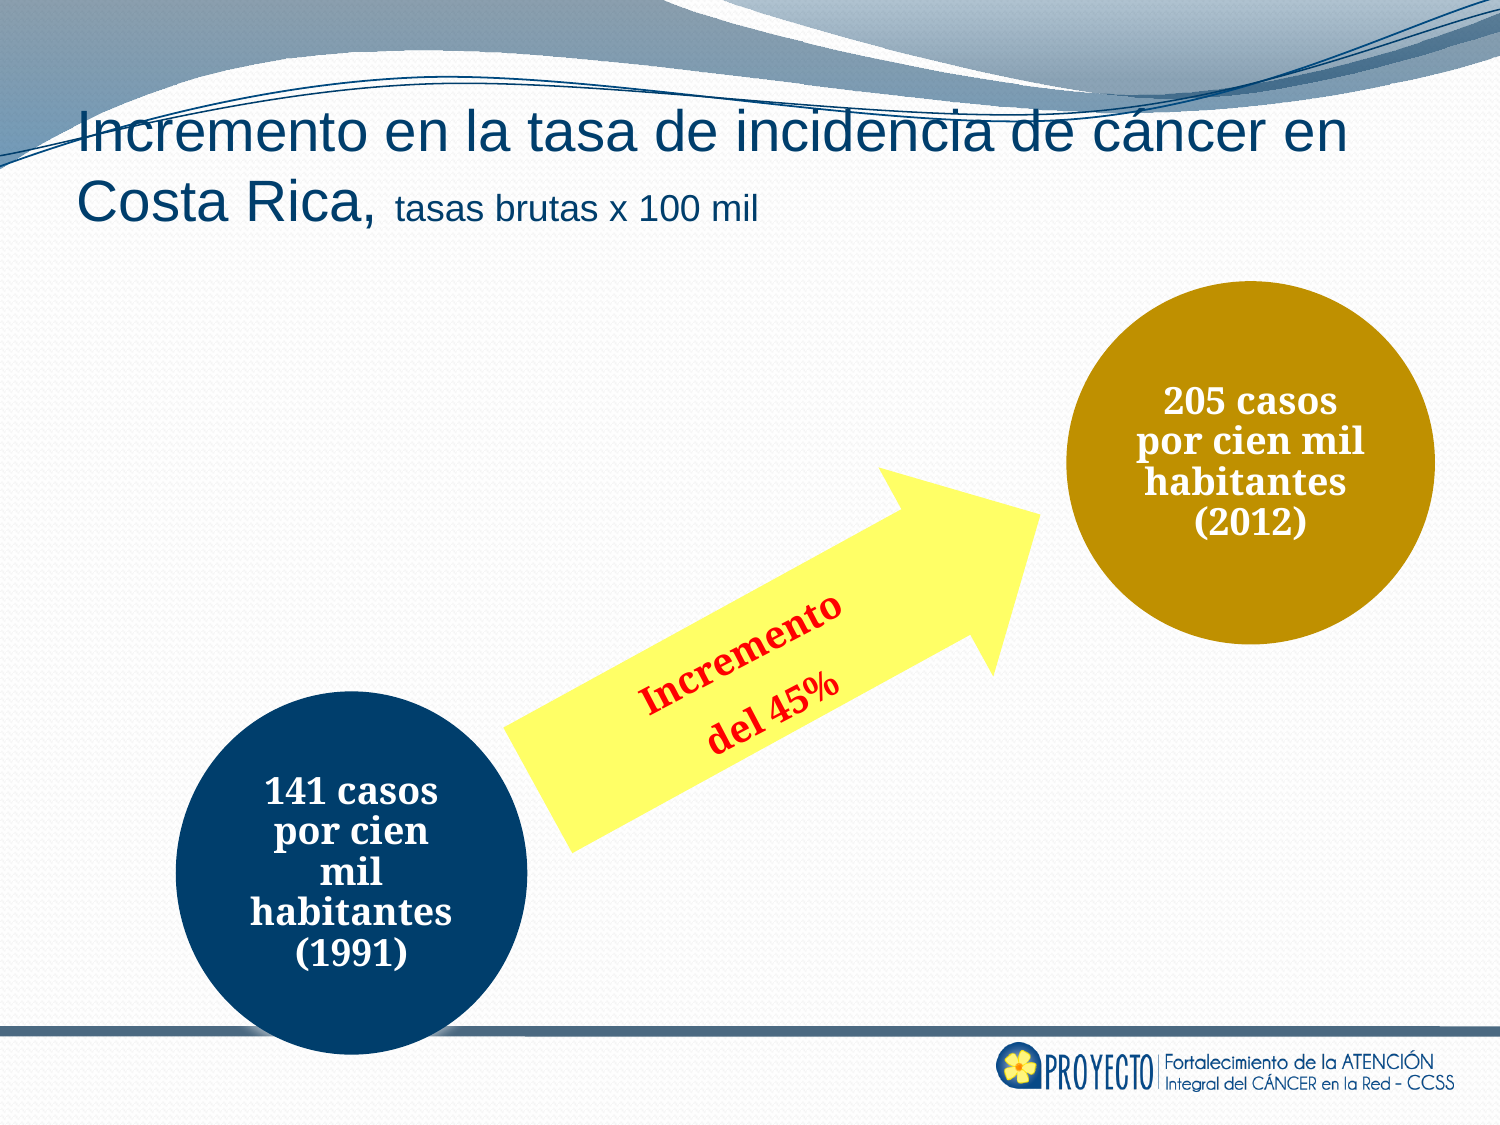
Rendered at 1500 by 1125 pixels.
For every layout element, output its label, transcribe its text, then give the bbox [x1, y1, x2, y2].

title Incremento en la tasa de incidencia de cáncer en Costa Rica, tasas brutas x 100 mil [76, 137, 1427, 233]
picture [996, 1042, 1454, 1092]
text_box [1066, 280, 1436, 645]
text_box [565, 363, 1012, 938]
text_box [175, 691, 528, 1055]
